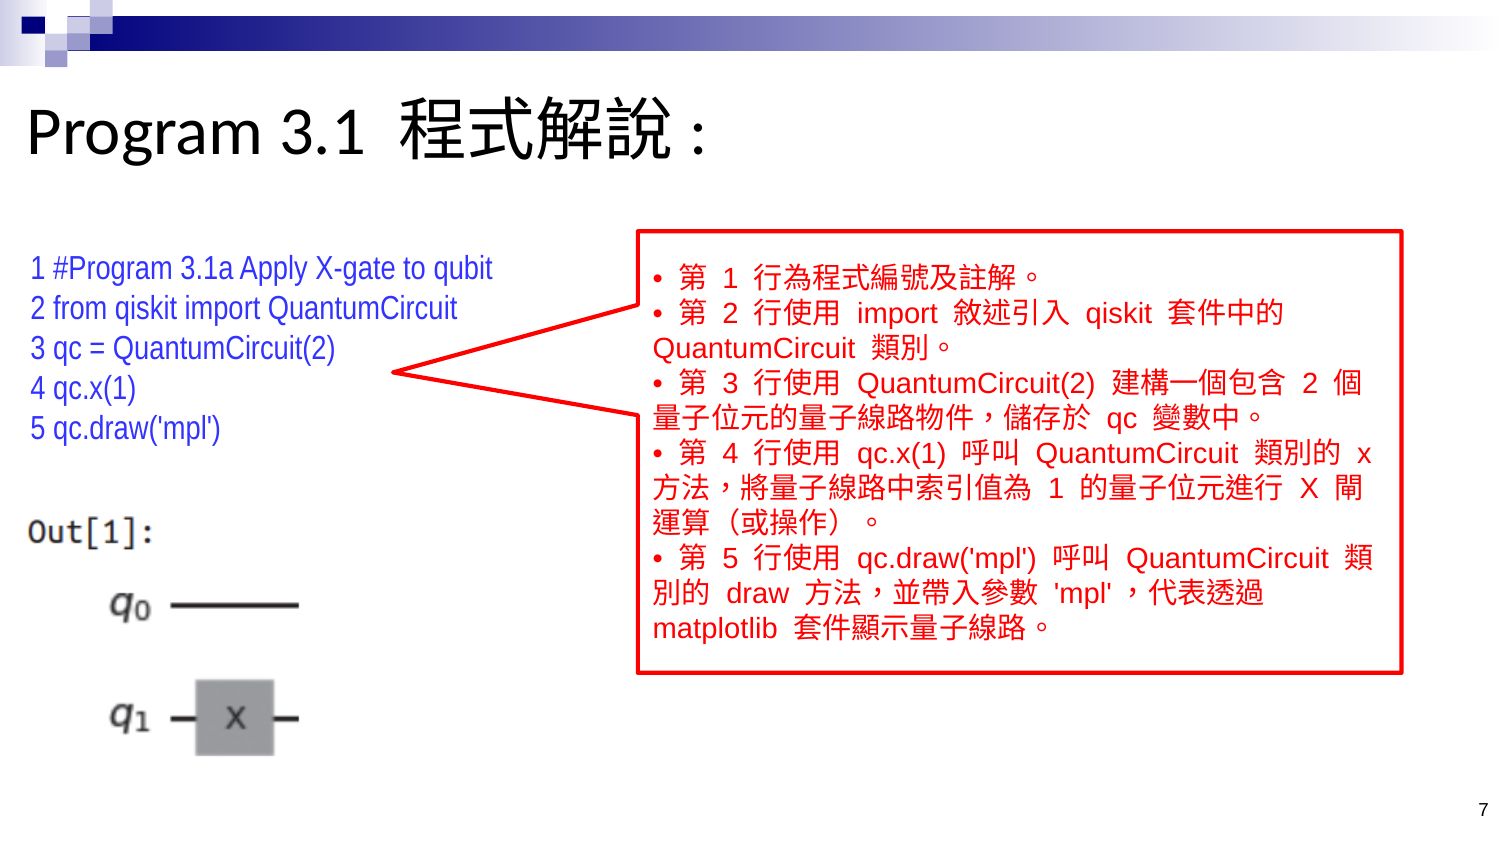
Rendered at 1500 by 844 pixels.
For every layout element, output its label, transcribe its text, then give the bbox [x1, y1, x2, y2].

text_box • 第 1 行為程式編號及註解。 • 第 2 行使用 import 敘述引入 qiskit 套件中的QuantumCircuit 類別。 • 第 3 行使用 QuantumCircuit(2) 建構一個包含 2 個量子位元的量子線路物件，儲存於 qc 變數中。 • 第 4 行使用 qc.x(1) 呼叫 QuantumCircuit 類別的 x 方法，將量子線路中索引值為 1 的量子位元進行 X 閘運算（或操作）。 • 第 5 行使用 qc.draw('mpl') 呼叫 QuantumCircuit 類別的 draw 方法，並帶入參數 'mpl'，代表透過 matplotlib 套件顯示量子線路。 [390, 229, 1404, 675]
title Program 3.1 程式解說: [15, 42, 1366, 212]
picture [15, 500, 318, 775]
slide_number 7 [1149, 796, 1500, 827]
text_box 1 #Program 3.1a Apply X-gate to qubit 2 from qiskit import QuantumCircuit 3 qc = QuantumCircuit(2) 4 qc.x(1) 5 qc.draw('mpl') [15, 231, 635, 461]
